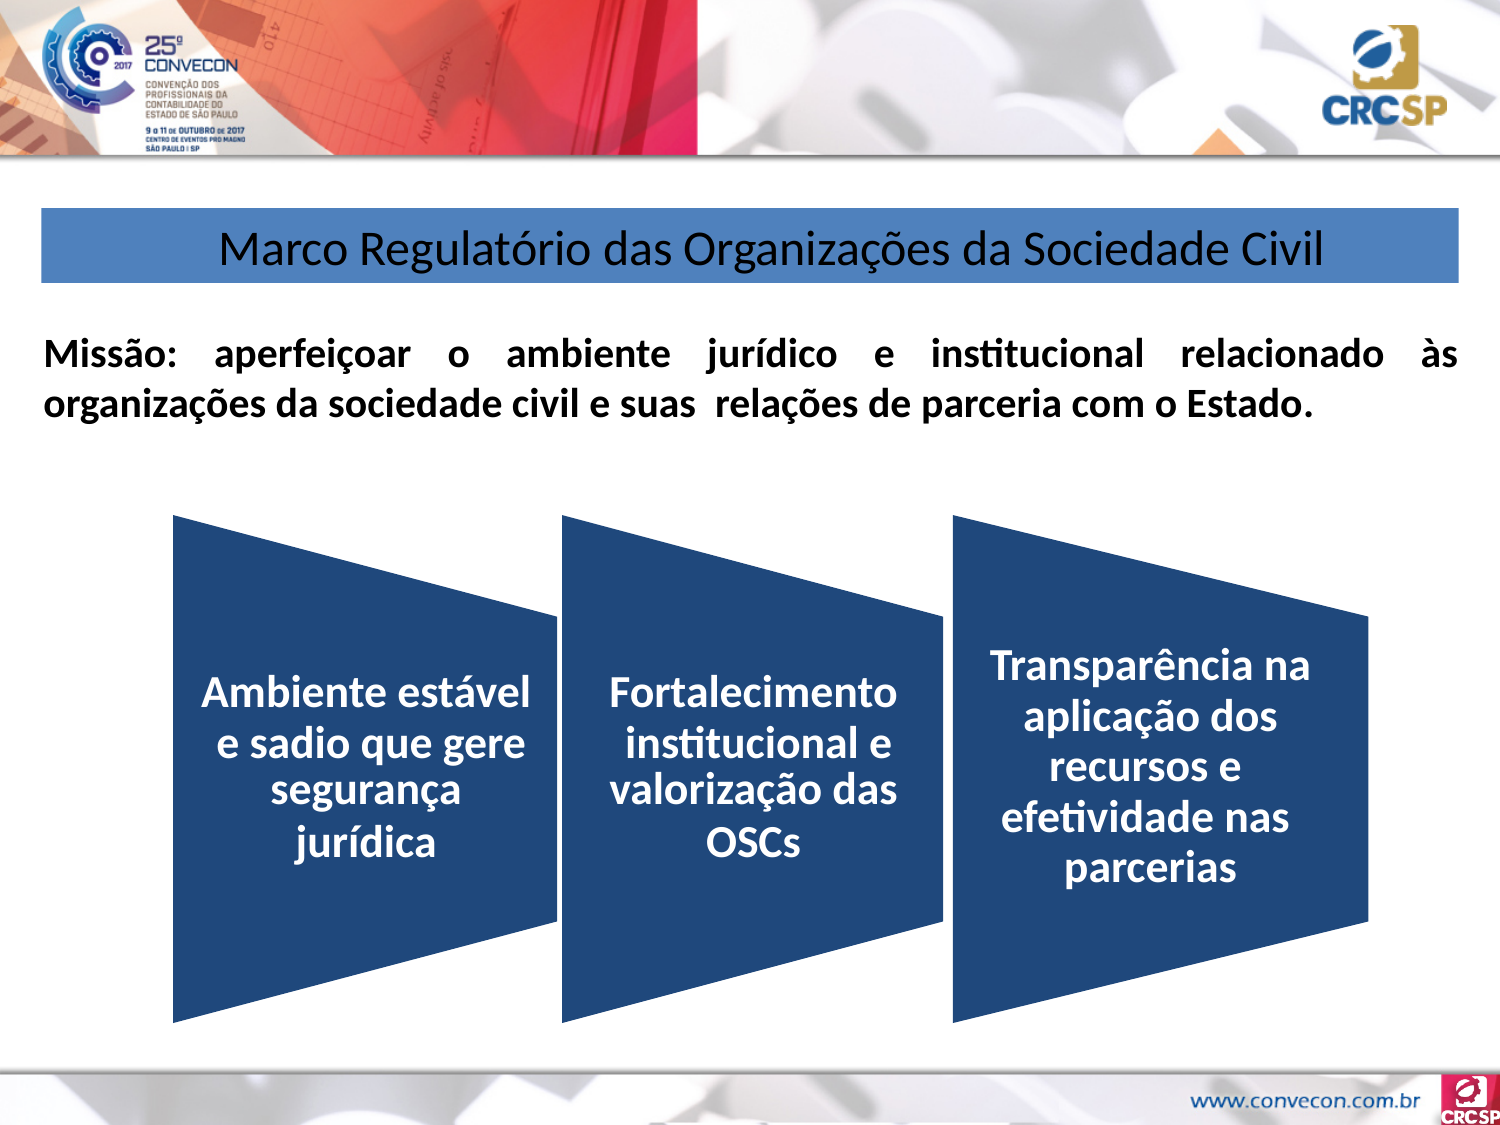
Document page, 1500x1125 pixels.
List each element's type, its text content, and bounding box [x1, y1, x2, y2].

text_box Transparência na aplicação dos recursos e efetividade nas parcerias [986, 640, 1313, 893]
text_box Missão: aperfeiçoar o ambiente jurídico e institucional relacionado às organizações da sociedade civil e suas relações de parceria com o Estado. [41, 326, 1459, 427]
text_box [562, 515, 944, 1024]
text_box [952, 515, 1369, 1024]
text_box Fortalecimento institucional e valorização das OSCs [605, 665, 900, 867]
text_box Ambiente estável e sadio que gere segurança jurídica [197, 665, 533, 867]
picture [0, 0, 1500, 1125]
text_box Marco Regulatório das Organizações da Sociedade Civil [41, 208, 1459, 283]
text_box [173, 515, 558, 1024]
